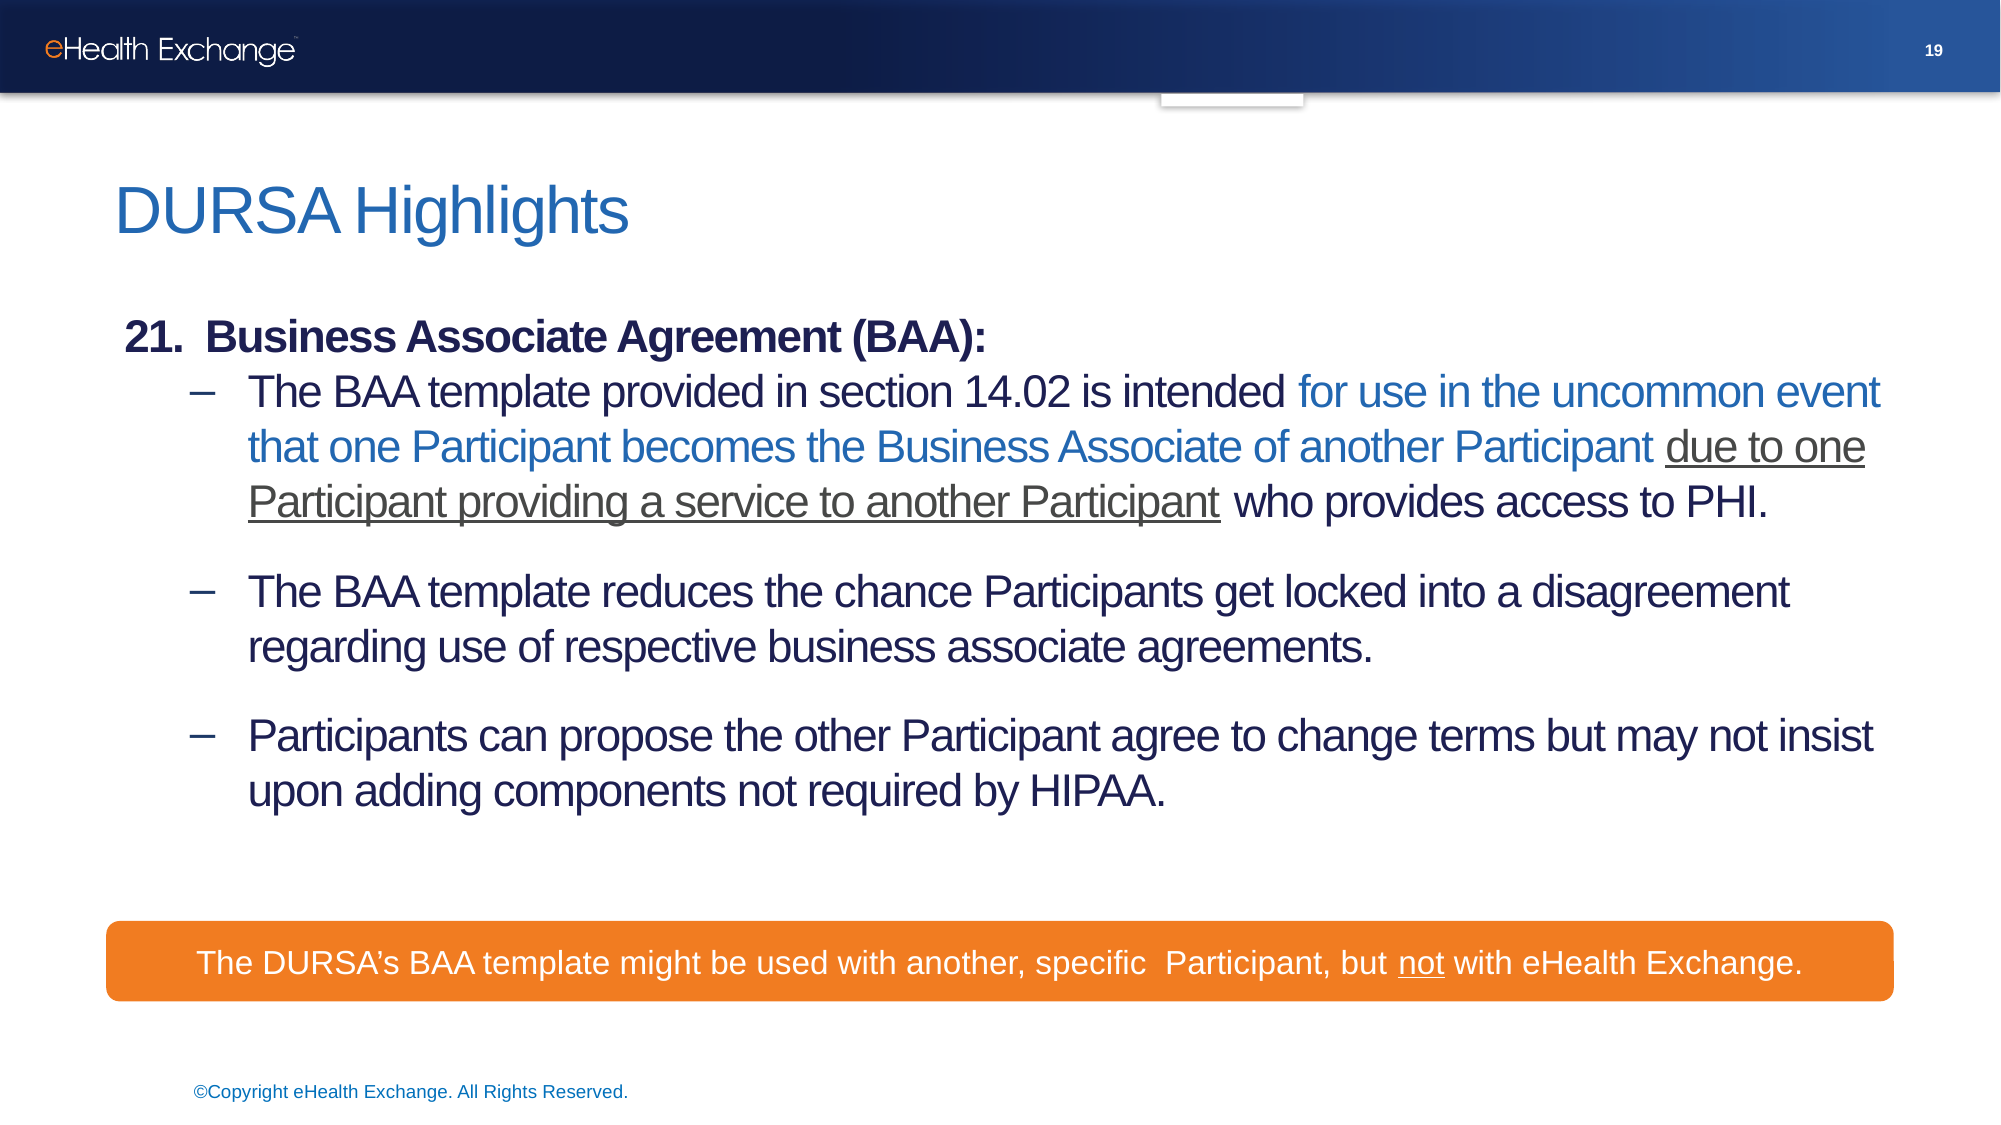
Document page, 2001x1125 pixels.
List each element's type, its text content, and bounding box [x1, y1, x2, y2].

title DURSA Highlights [99, 159, 1900, 299]
slide_number 19 [1891, 32, 1958, 93]
footer ©Copyright eHealth Exchange. All Rights Reserved. [178, 1057, 978, 1125]
picture [15, 21, 316, 82]
list 21. Business Associate Agreement (BAA): The BAA template provided in section 14.02 is intended for use in the uncommon event that one Participant becomes the Business Associate of another Participant due to one Participant providing a service to another Participant who provides access to PHI. The BAA template reduces the chance Participants get locked into a disagreement regarding use of respective business associate agreements. Participants can propose the other Participant agree to change terms but may not insist upon adding components not required by HIPAA. [99, 299, 1900, 1046]
text_box The DURSA’s BAA template might be used with another, specific Participant, but not with eHealth Exchange. [104, 918, 1896, 1004]
